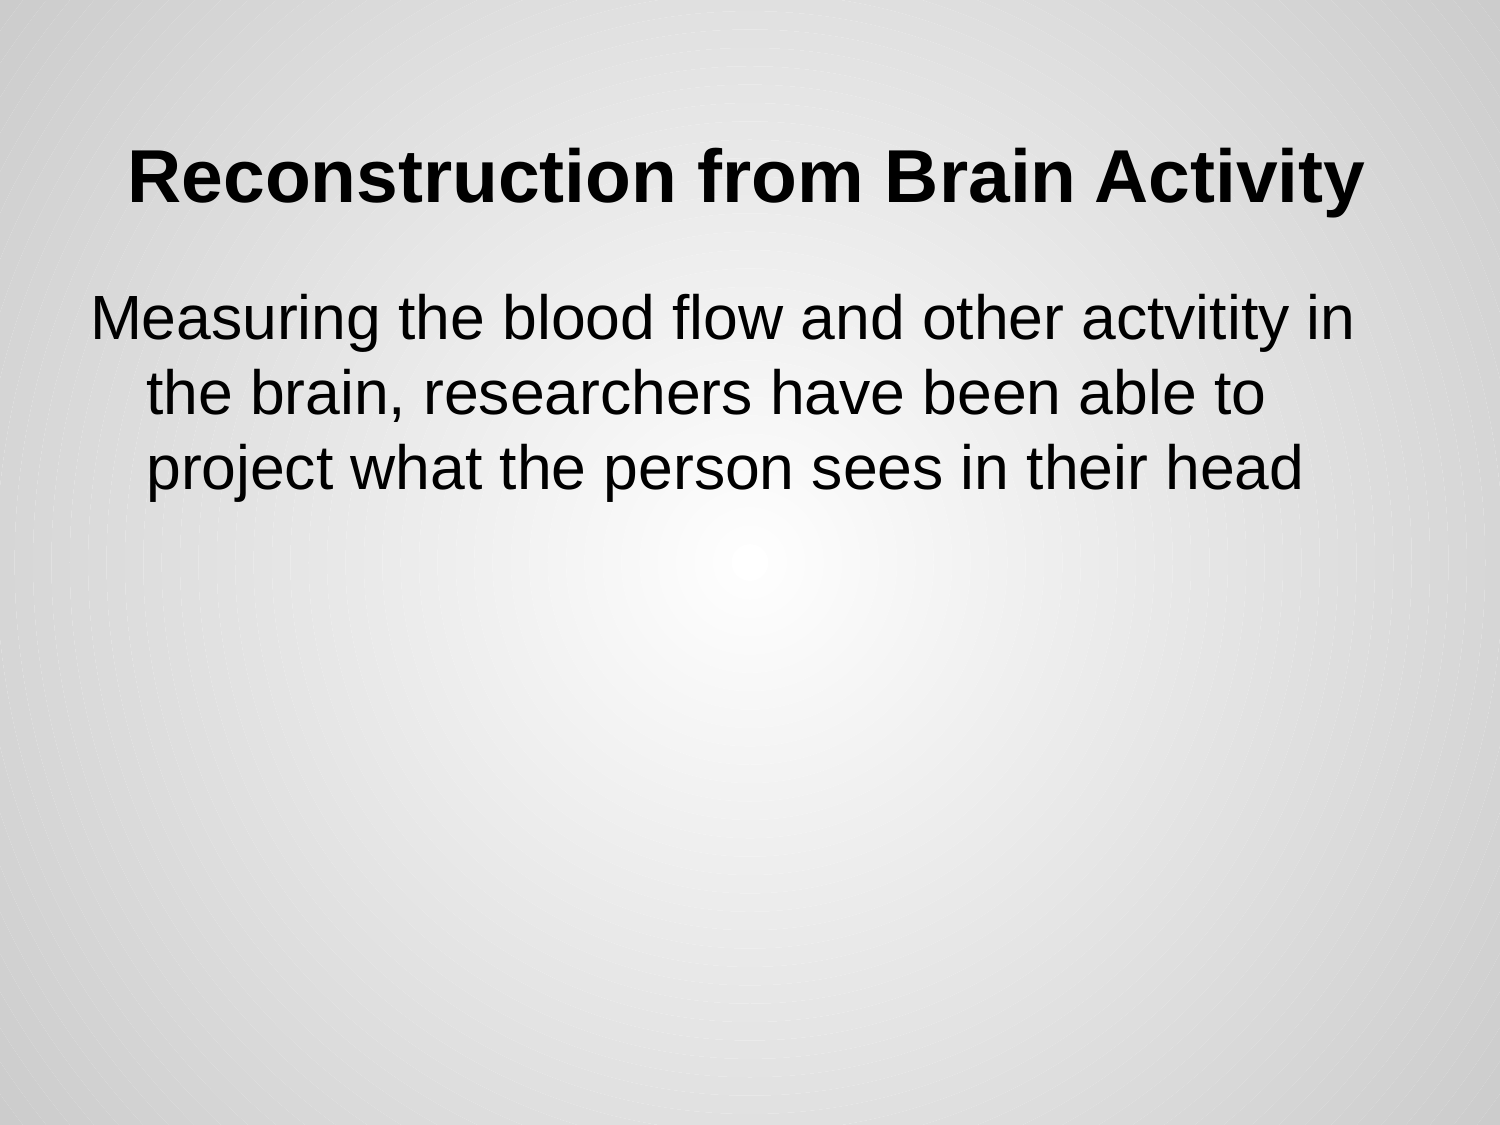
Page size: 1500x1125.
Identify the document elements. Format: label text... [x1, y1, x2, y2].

list Measuring the blood flow and other actvitity in the brain, researchers have been able to project what the person sees in their head [75, 262, 1425, 931]
title Reconstruction from Brain Activity [75, 14, 1425, 233]
